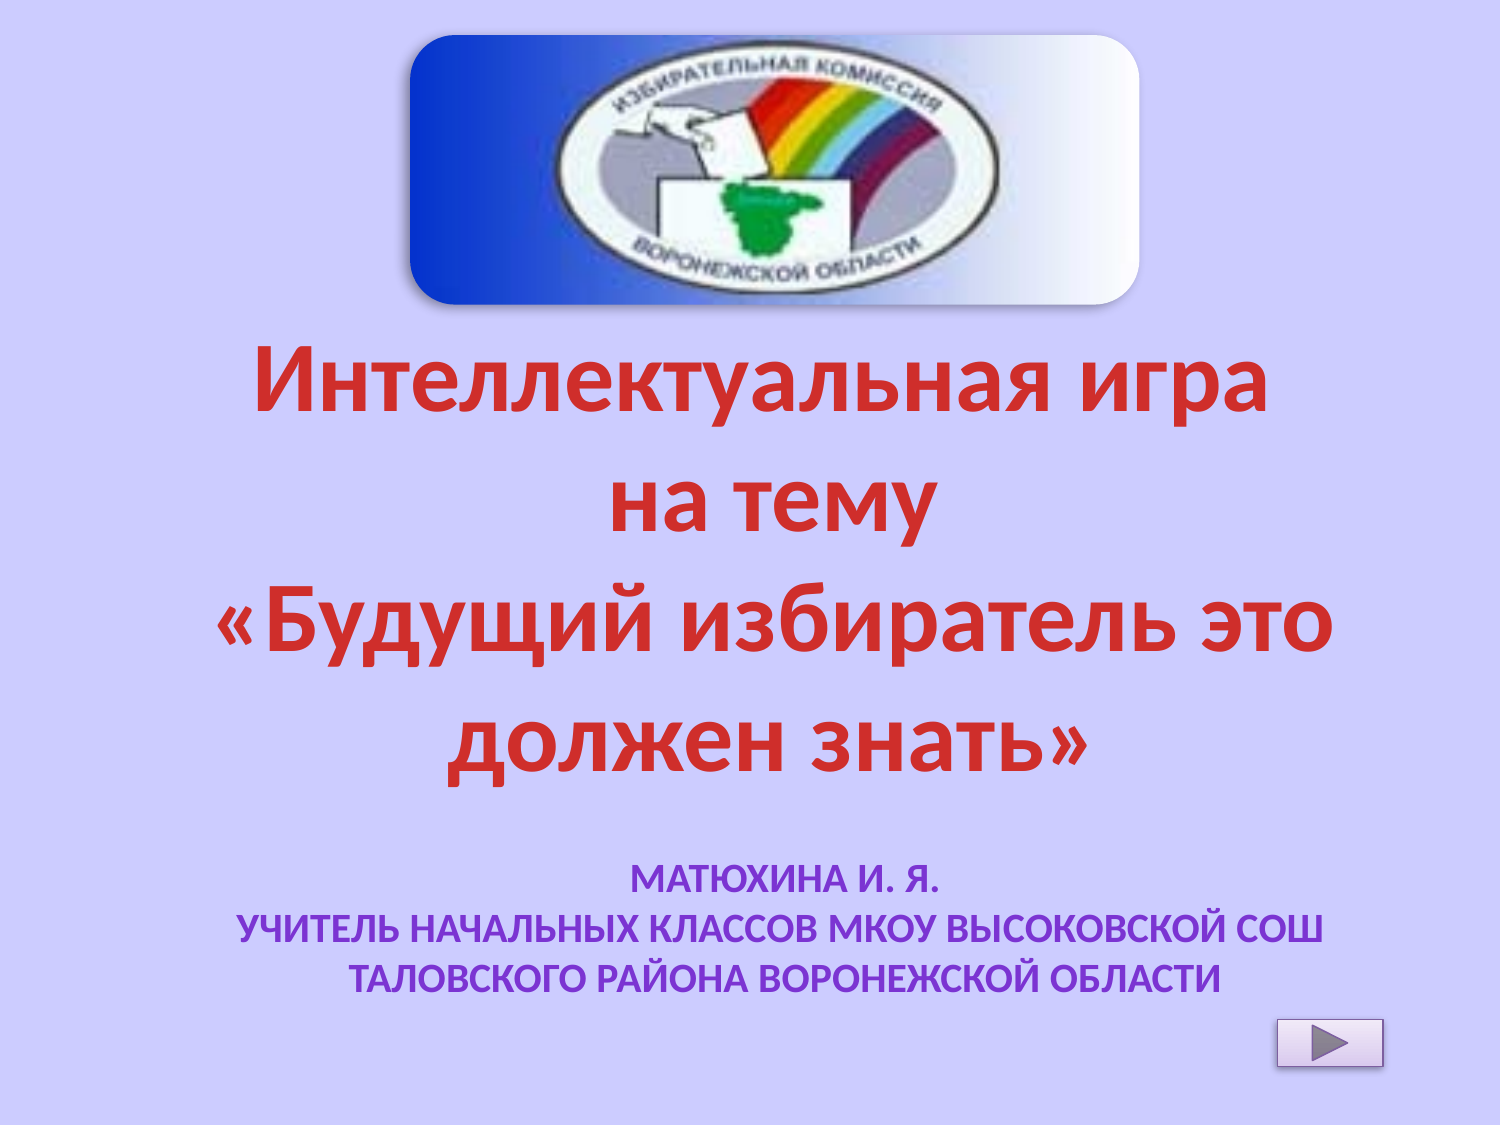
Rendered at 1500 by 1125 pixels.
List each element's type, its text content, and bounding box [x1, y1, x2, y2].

text_box Матюхина И. Я. учитель начальных классов МКОУ Высоковской СОШ Таловского района Воронежской области [187, 843, 1383, 1009]
picture [409, 34, 1140, 305]
text_box [1277, 1019, 1384, 1067]
text_box Интеллектуальная игра на тему «Будущий избиратель это должен знать» [93, 304, 1454, 800]
